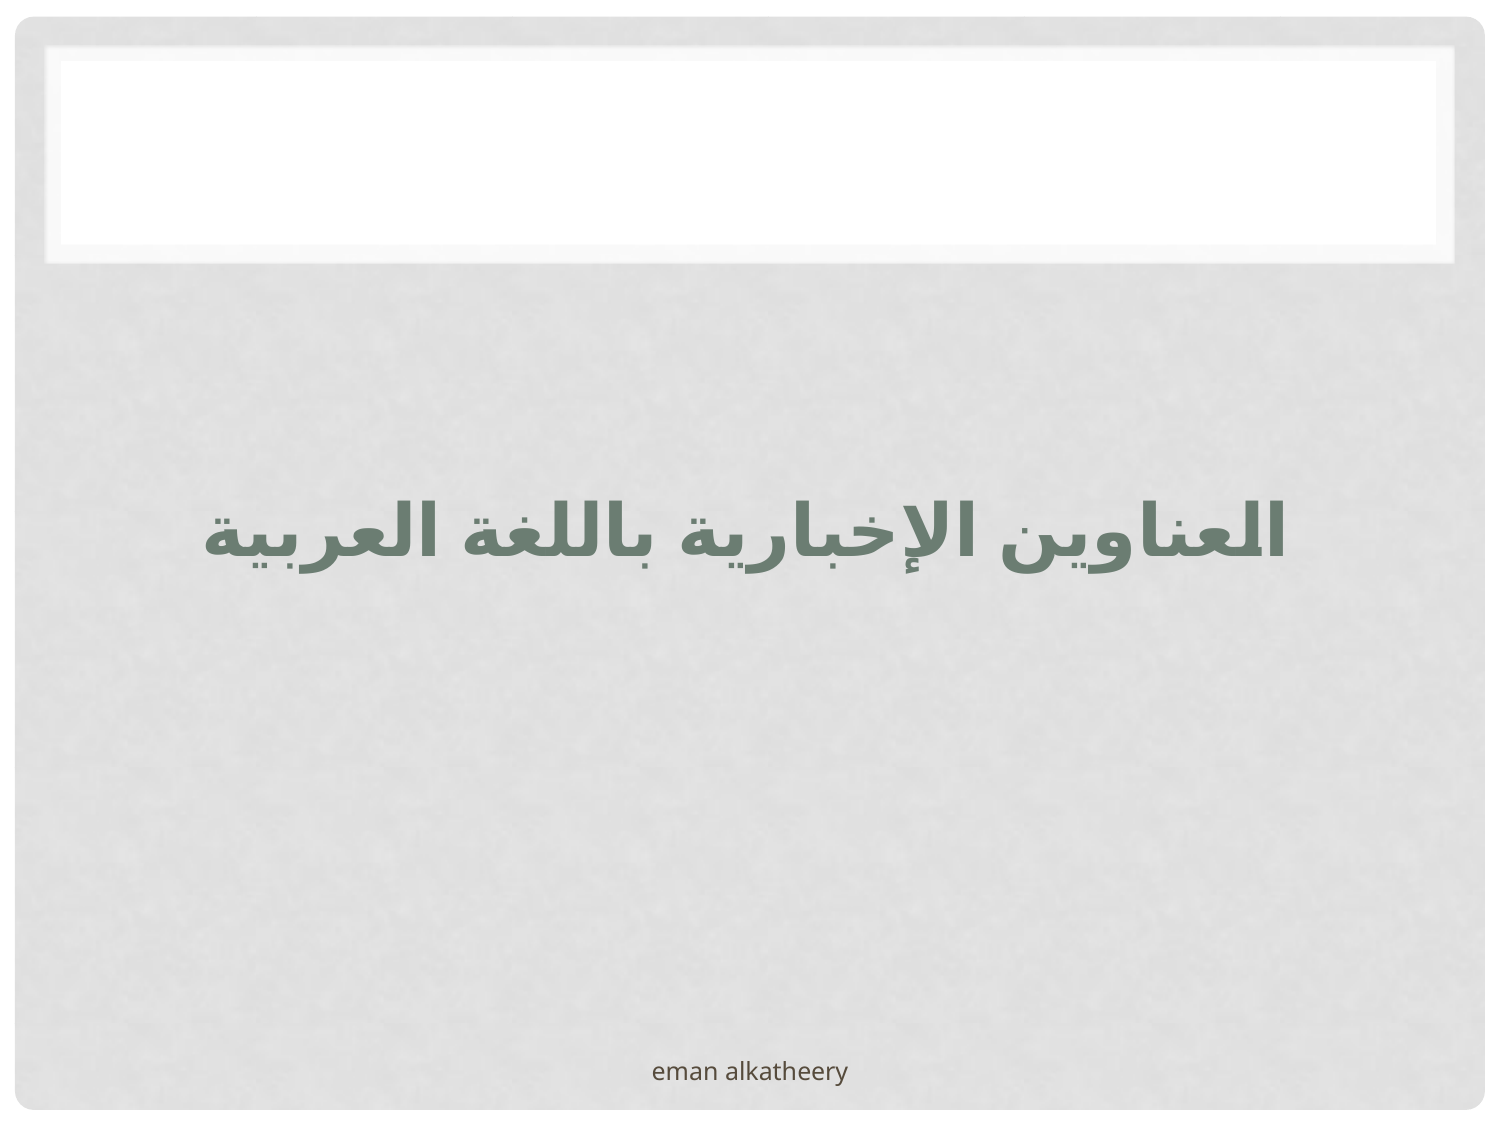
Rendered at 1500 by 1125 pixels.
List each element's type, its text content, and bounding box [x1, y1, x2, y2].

title العناوين الإخبارية باللغة العربية [70, 433, 1421, 622]
footer eman alkatheery [512, 1042, 988, 1103]
